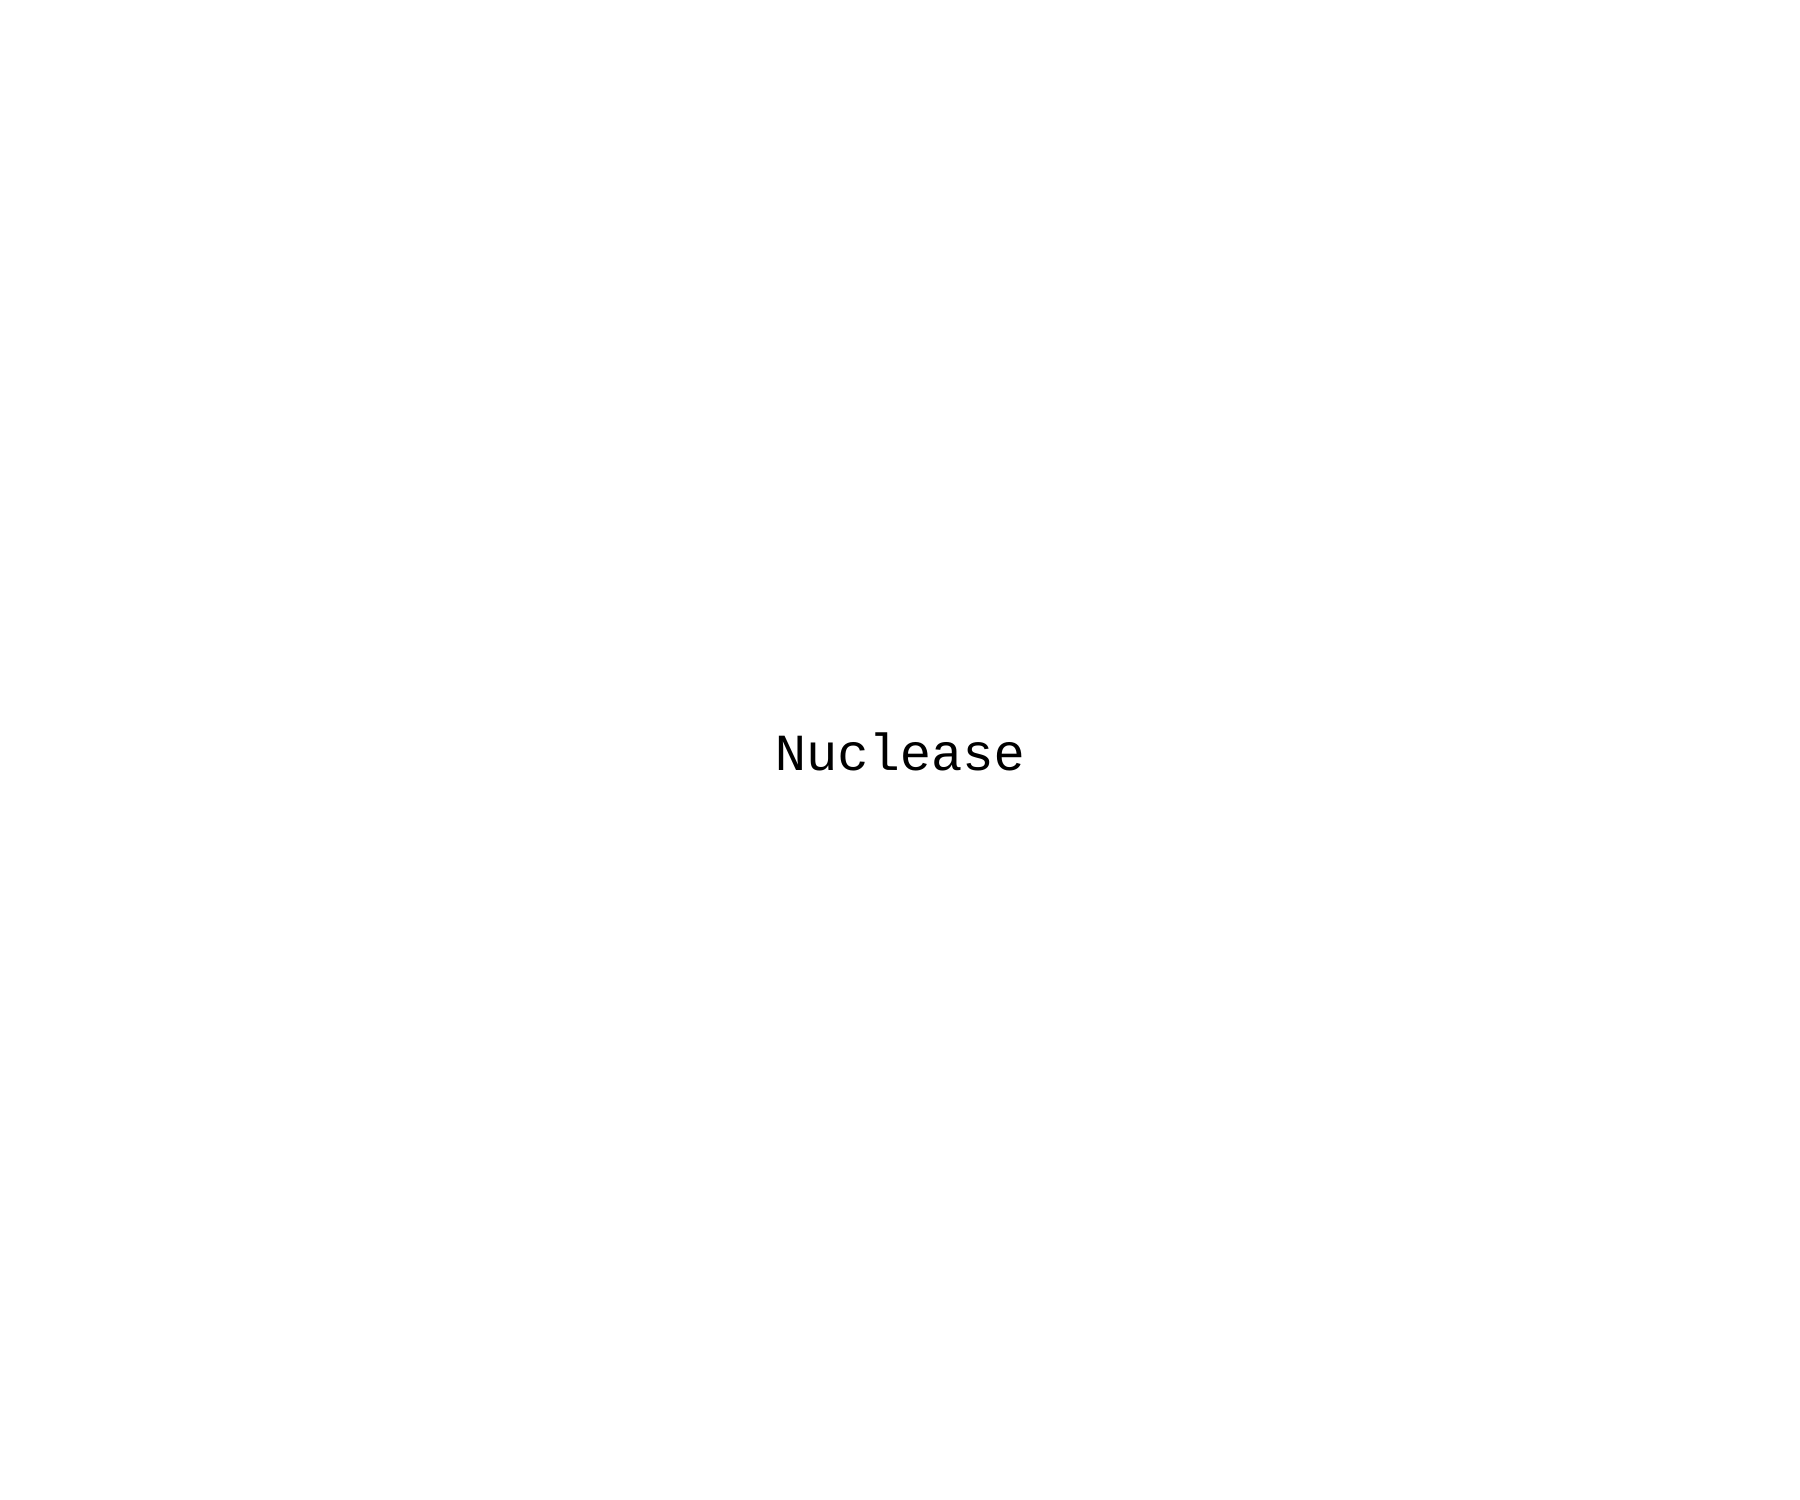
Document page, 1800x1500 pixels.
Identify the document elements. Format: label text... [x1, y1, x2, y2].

text_box Nuclease [406, 710, 1394, 788]
